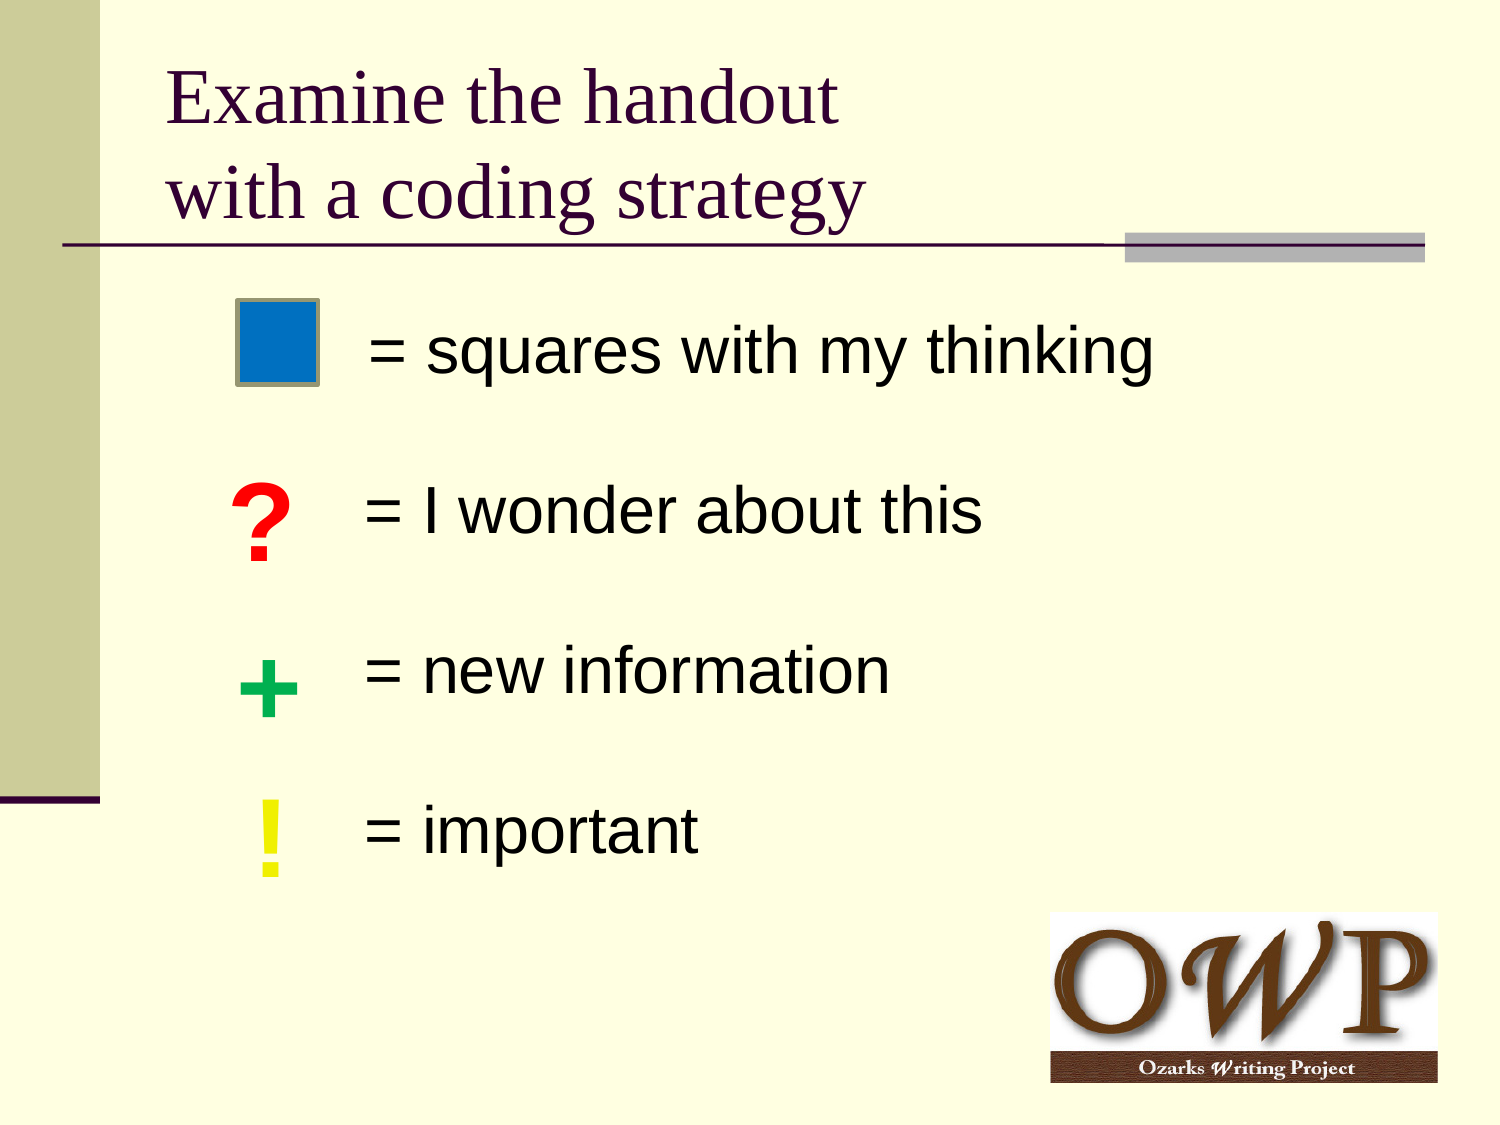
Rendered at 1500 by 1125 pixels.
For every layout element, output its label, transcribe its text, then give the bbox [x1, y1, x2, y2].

text_box ! [237, 758, 306, 908]
text_box ? [213, 441, 312, 592]
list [1049, 912, 1438, 1083]
text_box + [222, 606, 318, 757]
text_box [235, 298, 320, 387]
text_box = squares with my thinking = I wonder about this = new information = important [199, 299, 1325, 1102]
title Examine the handout with a coding strategy [149, 45, 1426, 234]
